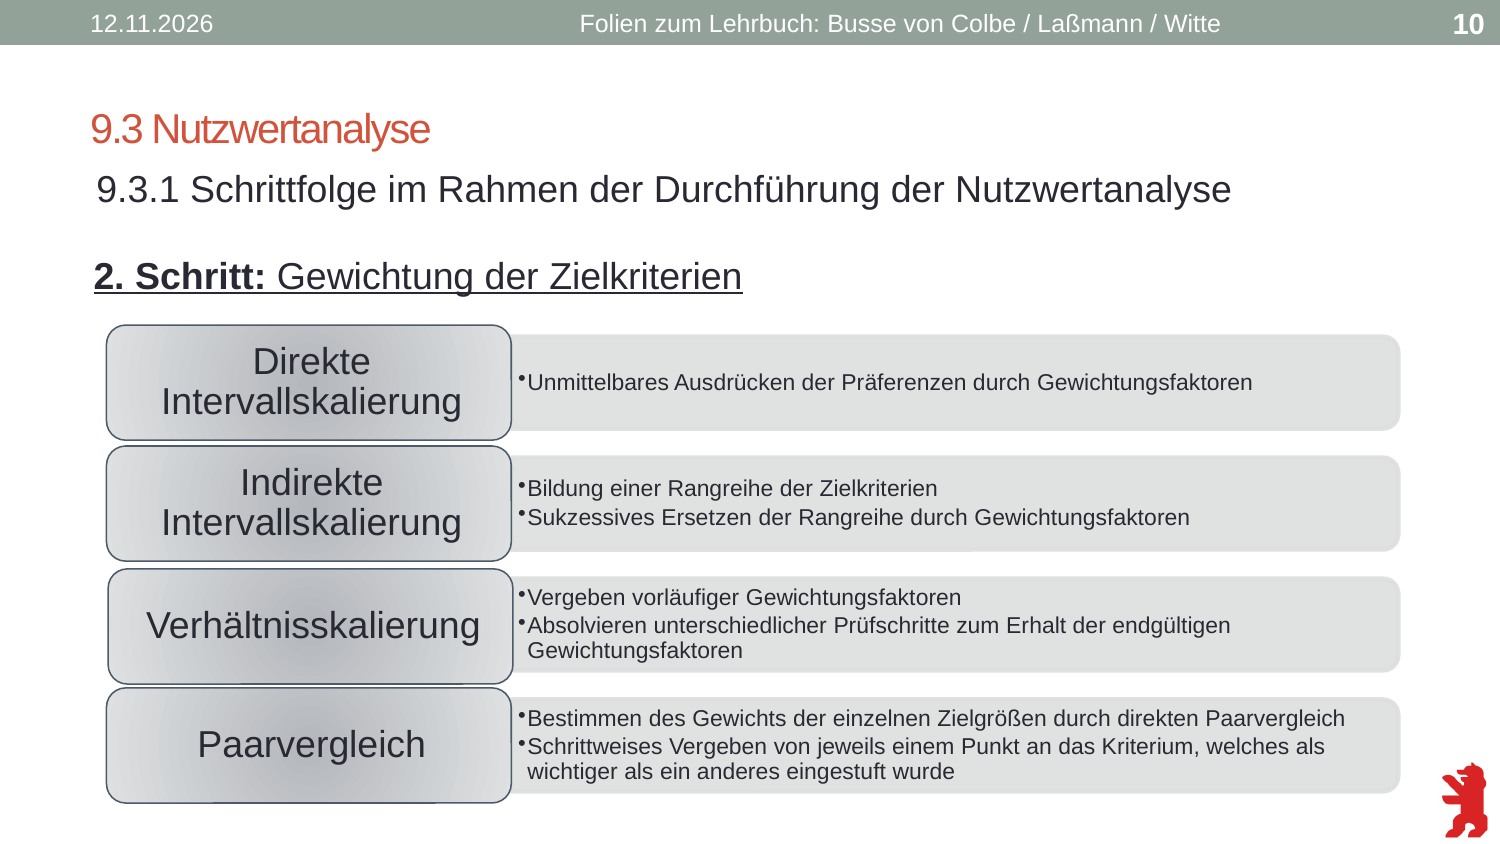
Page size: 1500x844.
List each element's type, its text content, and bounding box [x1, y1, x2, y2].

slide_number 10 [1325, 2, 1500, 43]
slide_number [75, 2, 550, 43]
title 9.3 Nutzwertanalyse [75, 65, 1500, 188]
footer Folien zum Lehrbuch: Busse von Colbe / Laßmann / Witte [562, 2, 1238, 43]
text_box 2. Schritt: Gewichtung der Zielkriterien [78, 244, 758, 305]
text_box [59, 324, 1446, 804]
text_box 9.3.1 Schrittfolge im Rahmen der Durchführung der Nutzwertanalyse [81, 157, 1248, 217]
picture [1434, 760, 1500, 844]
